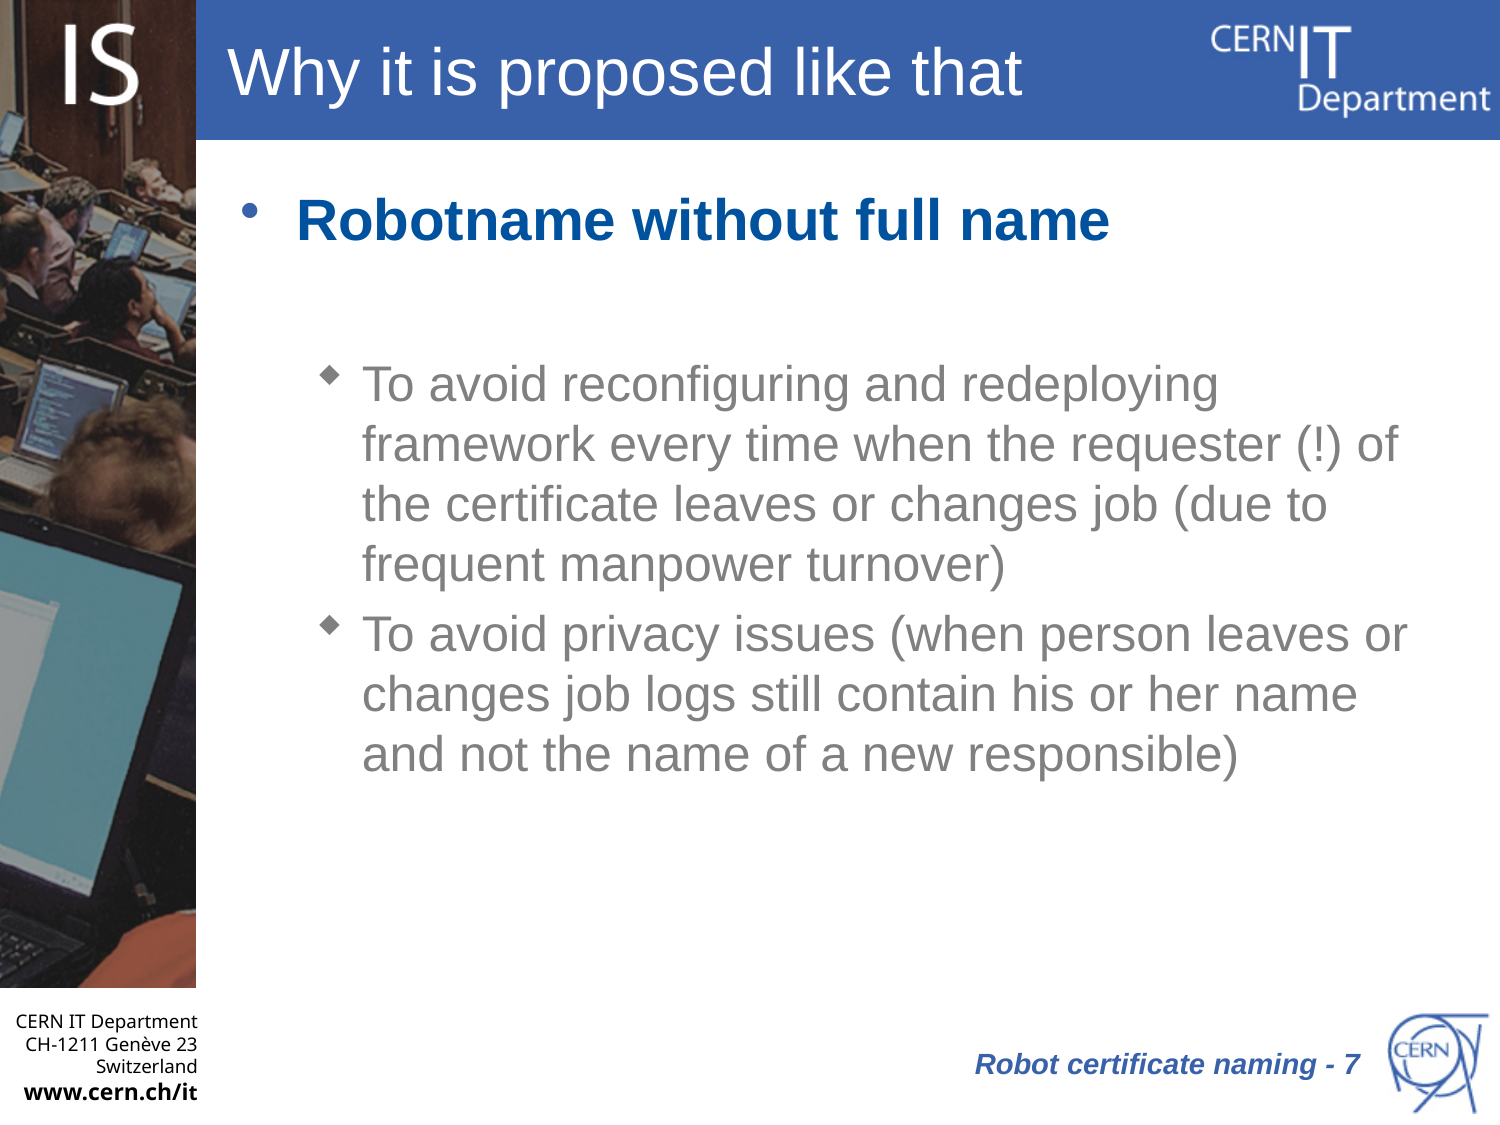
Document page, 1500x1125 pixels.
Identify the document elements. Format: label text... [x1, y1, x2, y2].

list Robotname without full name To avoid reconfiguring and redeploying framework every time when the requester (!) of the certificate leaves or changes job (due to frequent manpower turnover) To avoid privacy issues (when person leaves or changes job logs still contain his or her name and not the name of a new responsible) [224, 174, 1463, 988]
footer Robot certificate naming - 7 [312, 1037, 1376, 1113]
picture [1387, 1012, 1490, 1114]
picture [0, 0, 1500, 988]
title Why it is proposed like that [212, 0, 1126, 138]
